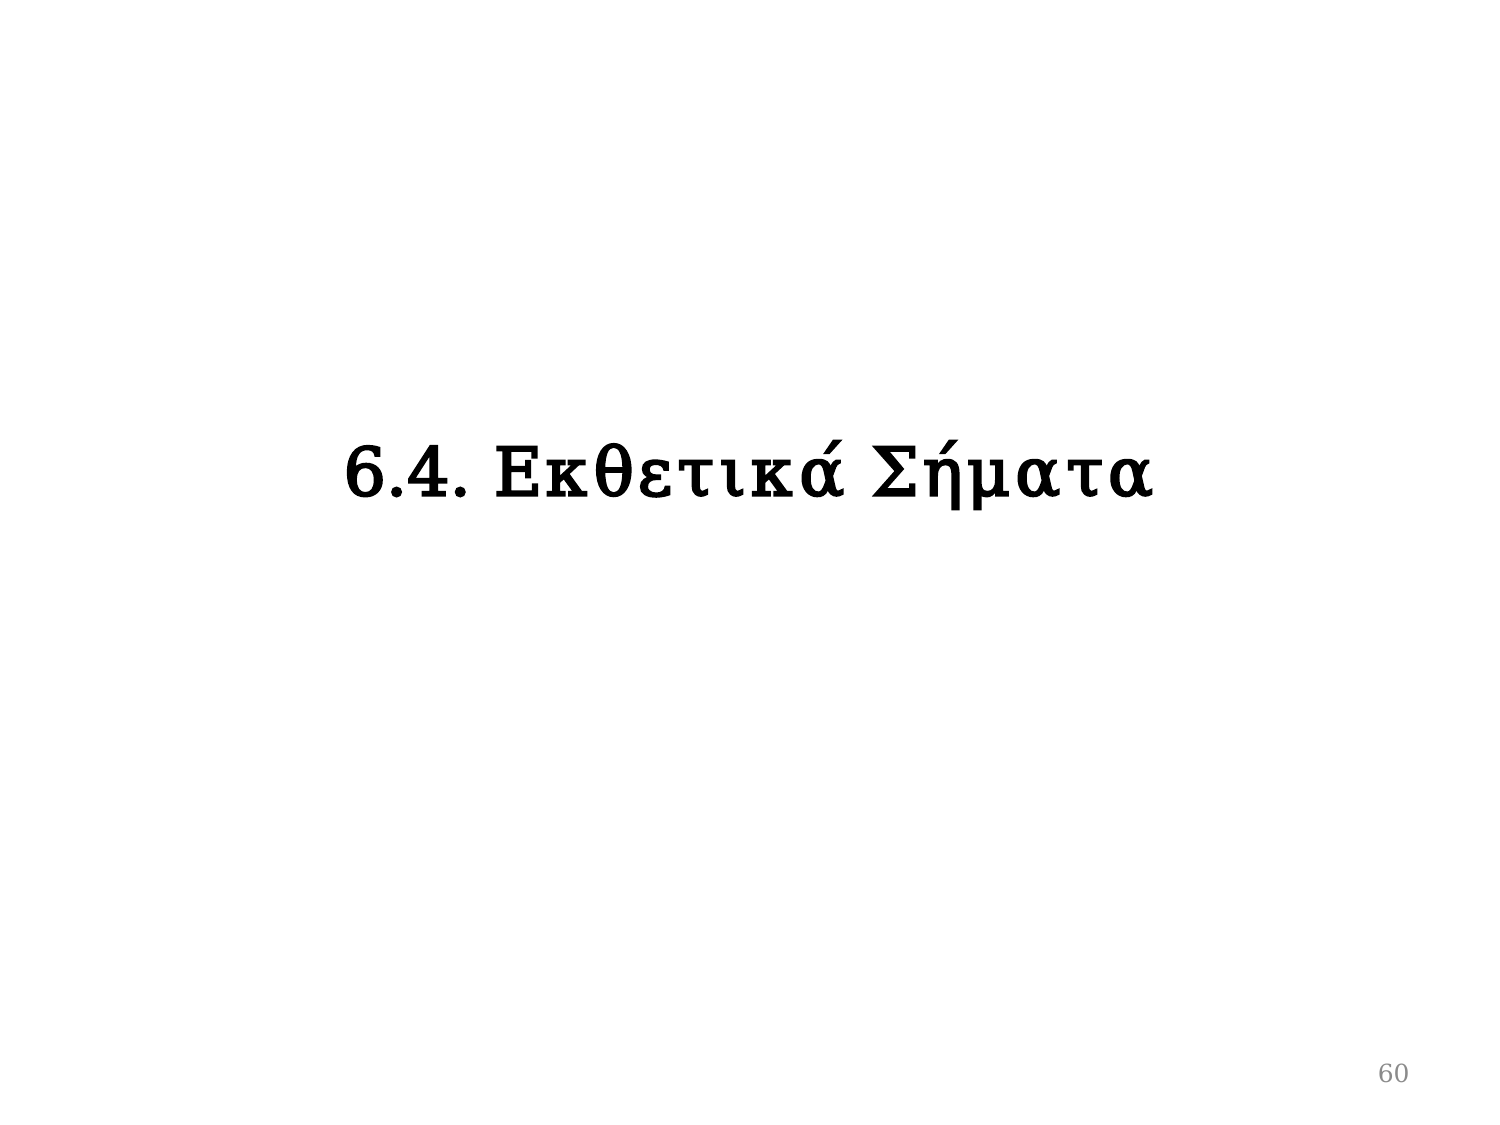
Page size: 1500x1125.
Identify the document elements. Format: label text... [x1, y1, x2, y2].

slide_number 60 [1074, 1042, 1425, 1103]
title 6.4. Εκθετικά Σήματα [75, 375, 1425, 563]
